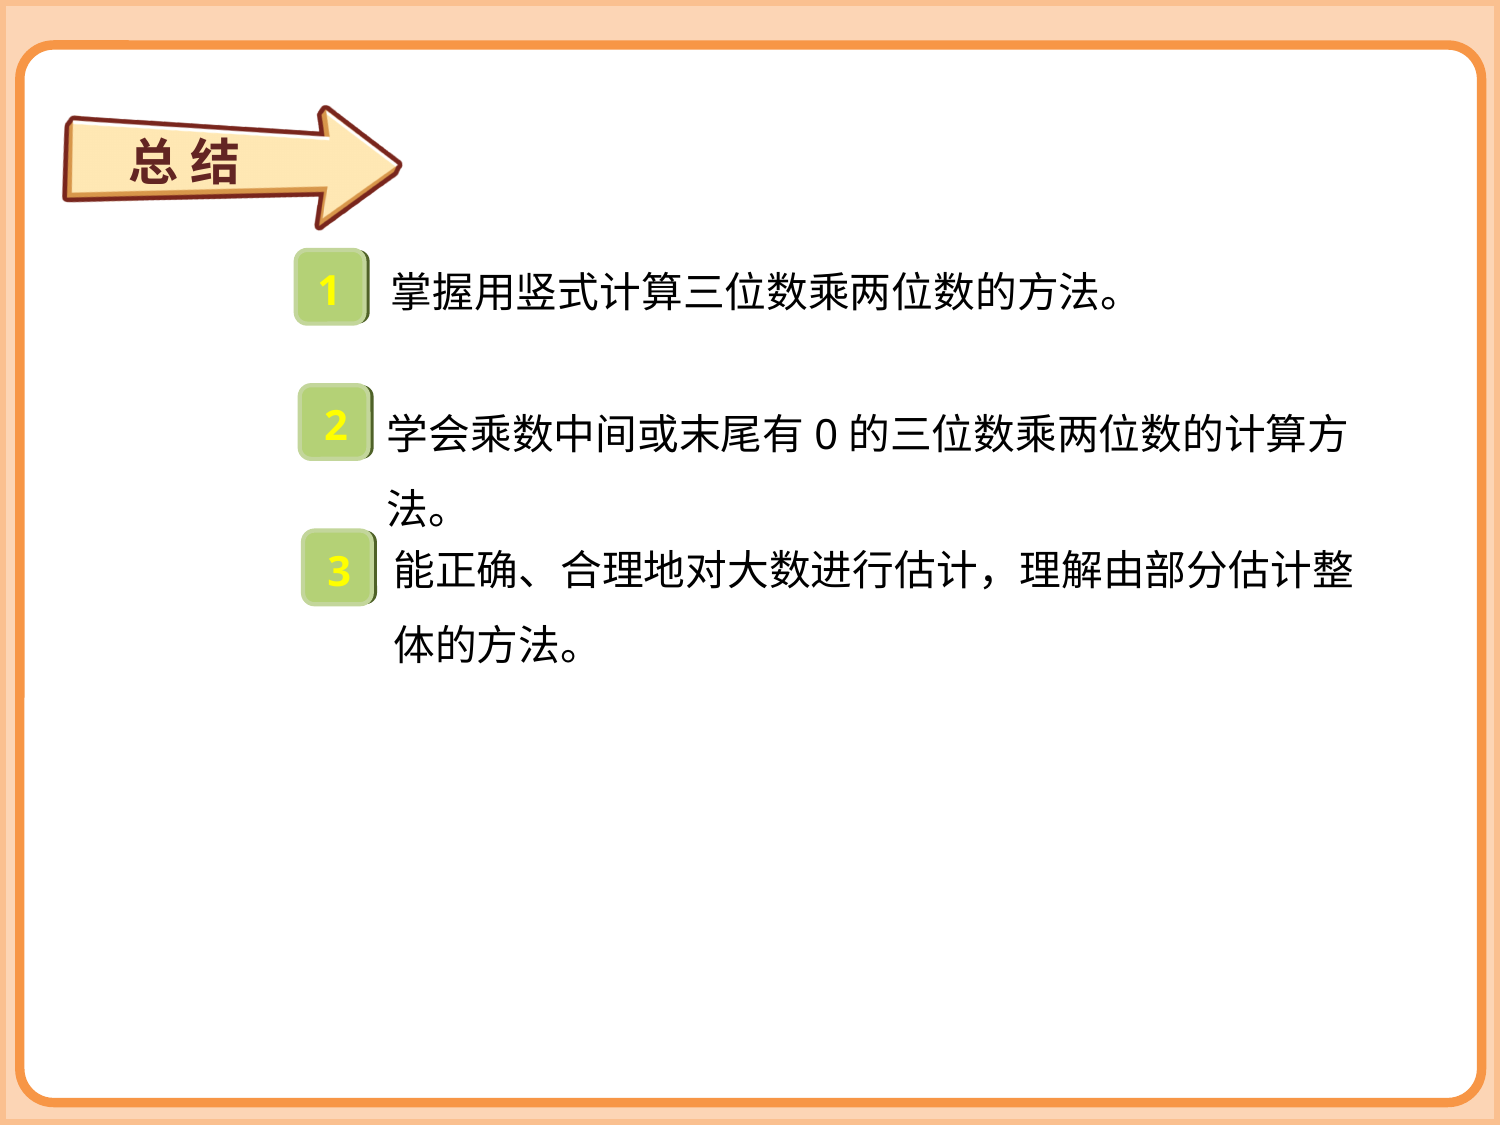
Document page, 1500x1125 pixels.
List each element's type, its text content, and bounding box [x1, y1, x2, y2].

picture [50, 61, 425, 263]
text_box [302, 530, 378, 605]
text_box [299, 384, 374, 460]
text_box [295, 254, 370, 324]
text_box 能正确、合理地对大数进行估计，理解由部分估计整体的方法。 [378, 511, 1387, 676]
text_box 掌握用竖式计算三位数乘两位数的方法。 [376, 233, 1387, 324]
text_box 学会乘数中间或末尾有0的三位数乘两位数的计算方法。 [372, 375, 1387, 530]
